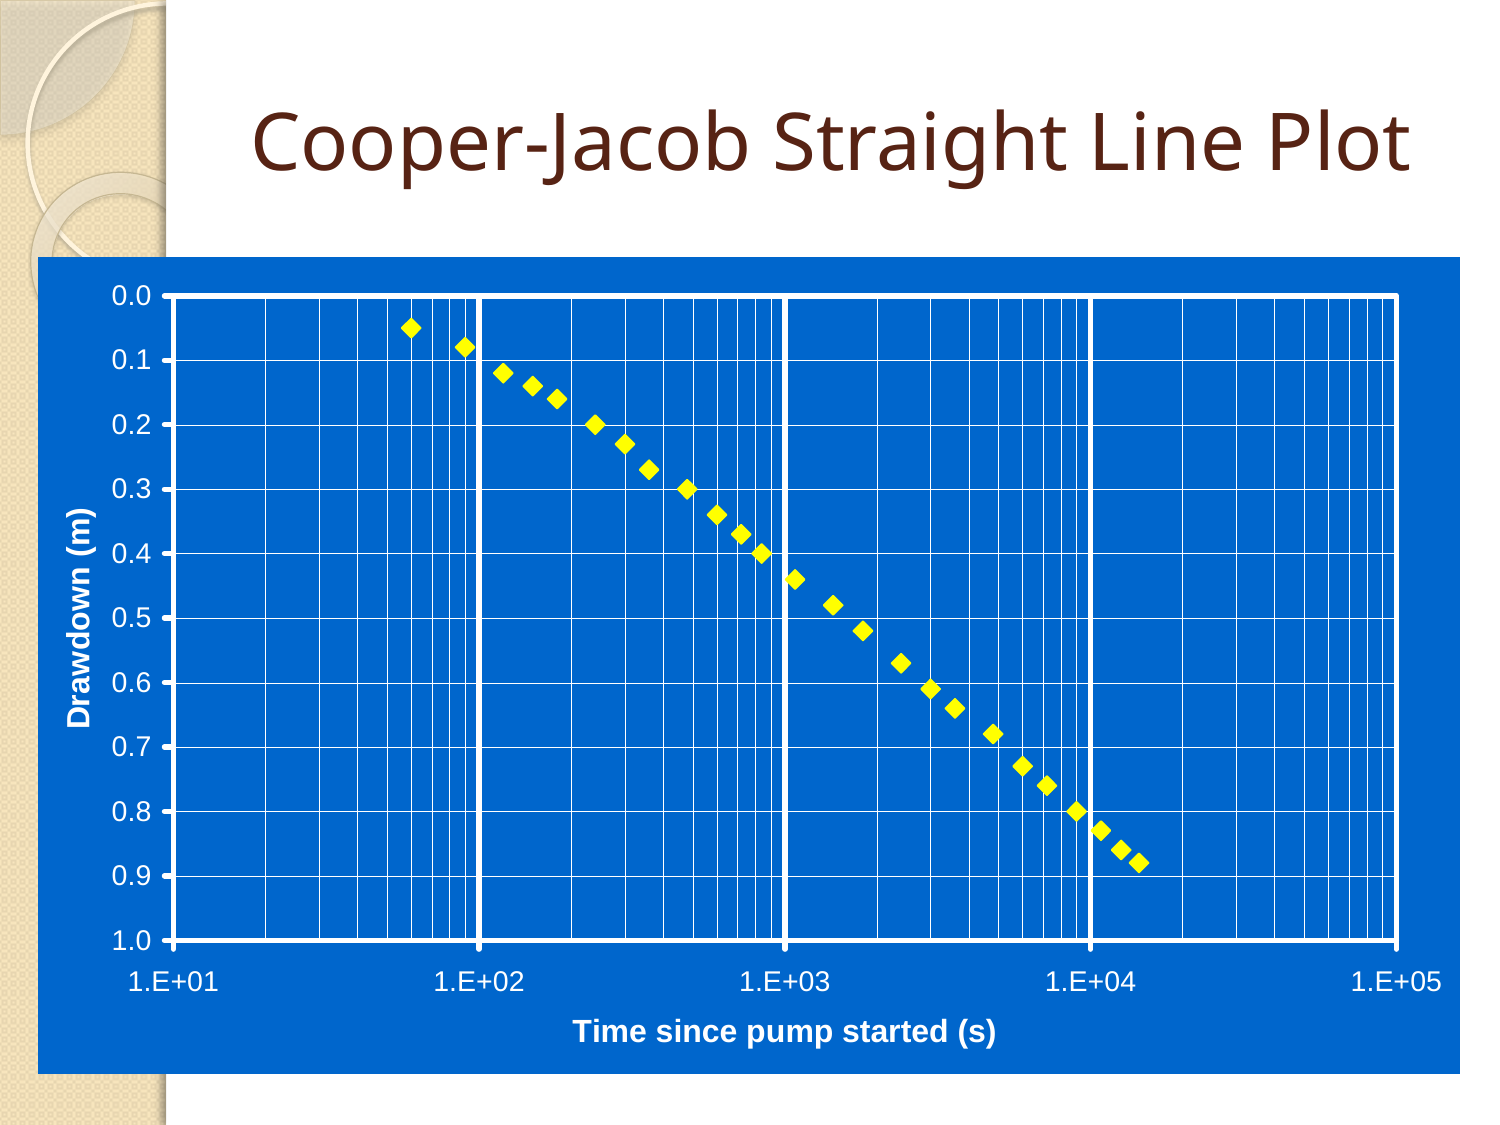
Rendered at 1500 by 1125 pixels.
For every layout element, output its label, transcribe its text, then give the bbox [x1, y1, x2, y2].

title Cooper-Jacob Straight Line Plot [235, 45, 1466, 233]
picture [30, 249, 1468, 1081]
